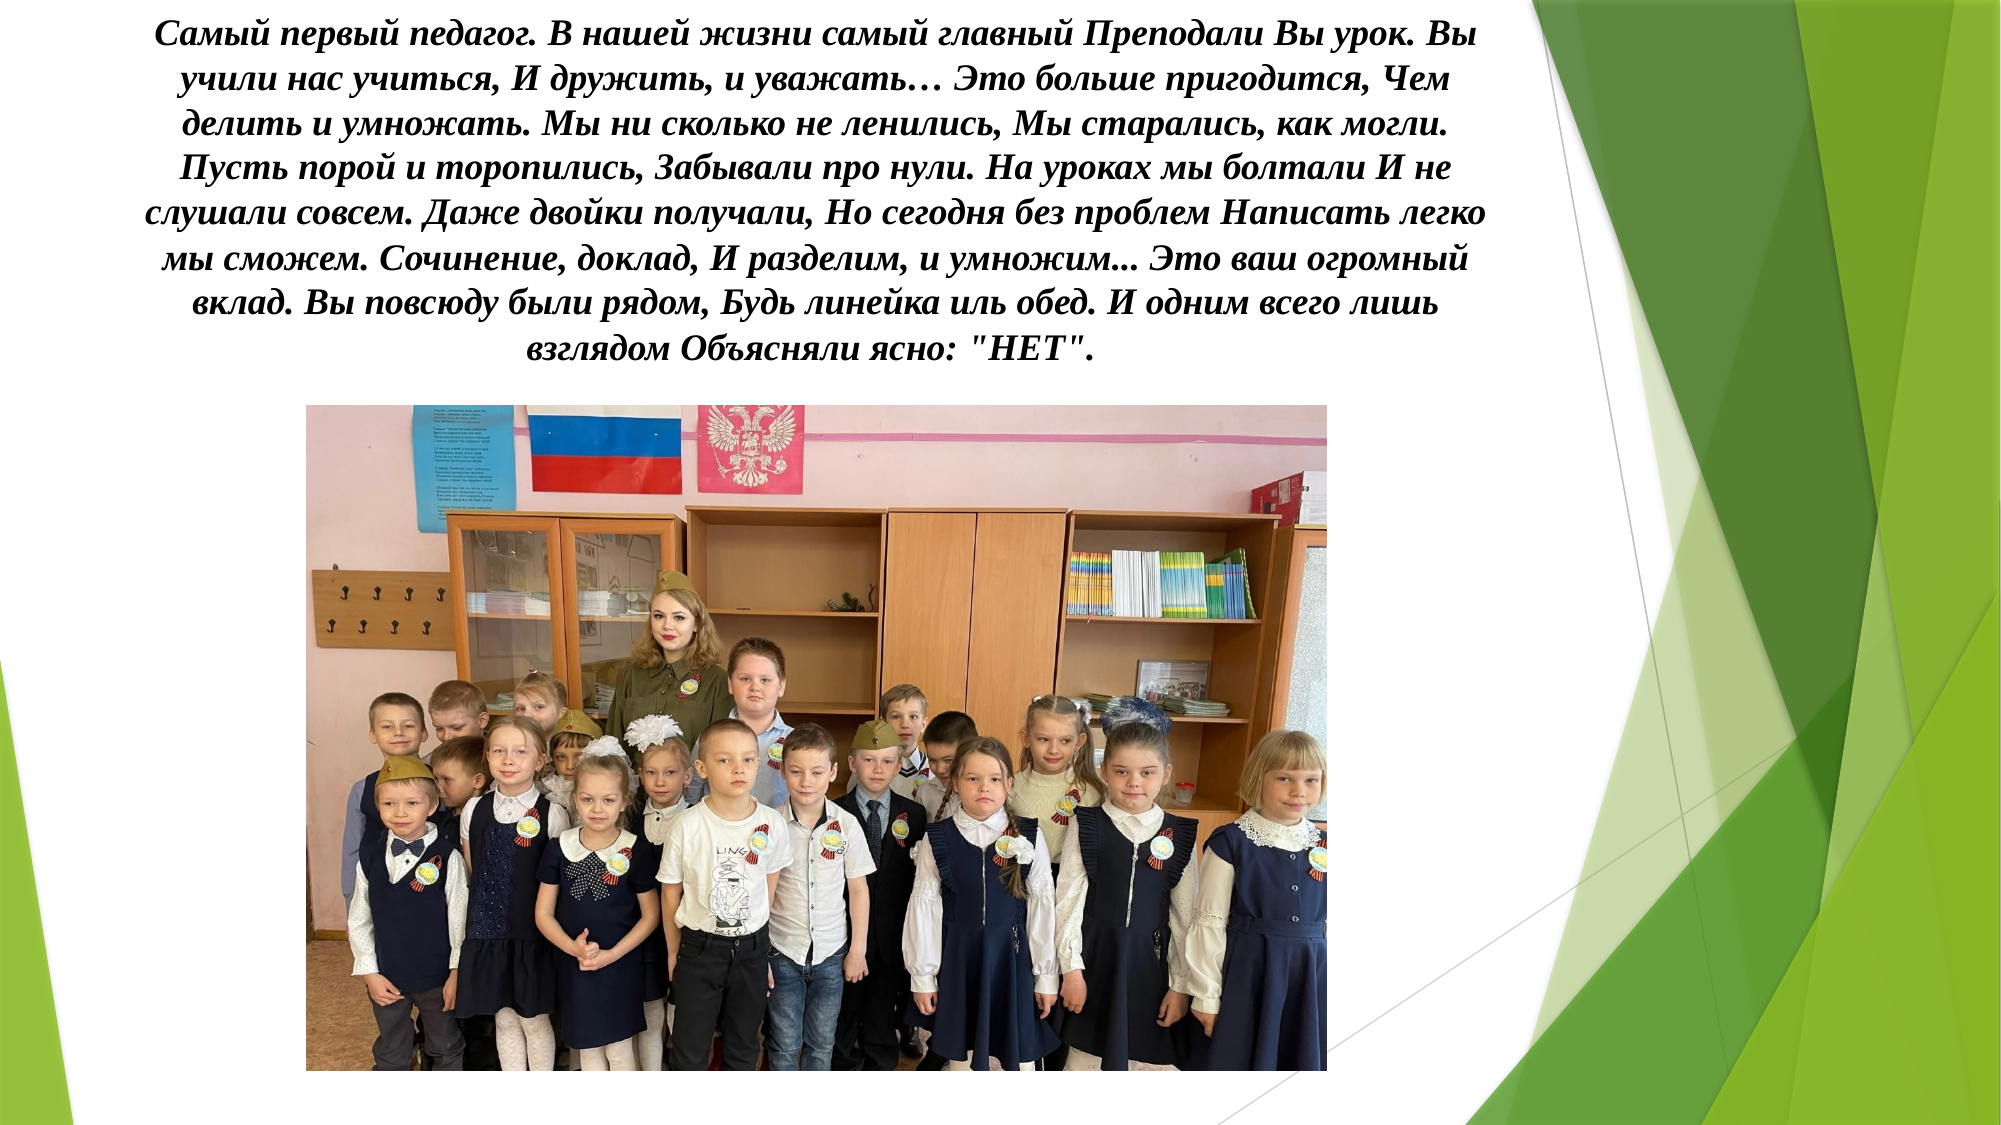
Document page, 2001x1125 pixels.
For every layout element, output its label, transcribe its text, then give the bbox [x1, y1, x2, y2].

title Самый первый педагог. В нашей жизни самый главный Преподали Вы урок. Вы учили нас учиться, И дружить, и уважать… Это больше пригодится, Чем делить и умножать. Мы ни сколько не ленились, Мы старались, как могли. Пусть порой и торопились, Забывали про нули. На уроках мы болтали И не слушали совсем. Даже двойки получали, Но сегодня без проблем Написать легко мы сможем. Сочинение, доклад, И разделим, и умножим... Это ваш огромный вклад. Вы повсюду были рядом, Будь линейка иль обед. И одним всего лишь взглядом Объясняли ясно: "НЕТ". [111, 0, 1522, 217]
picture [305, 404, 1327, 1072]
